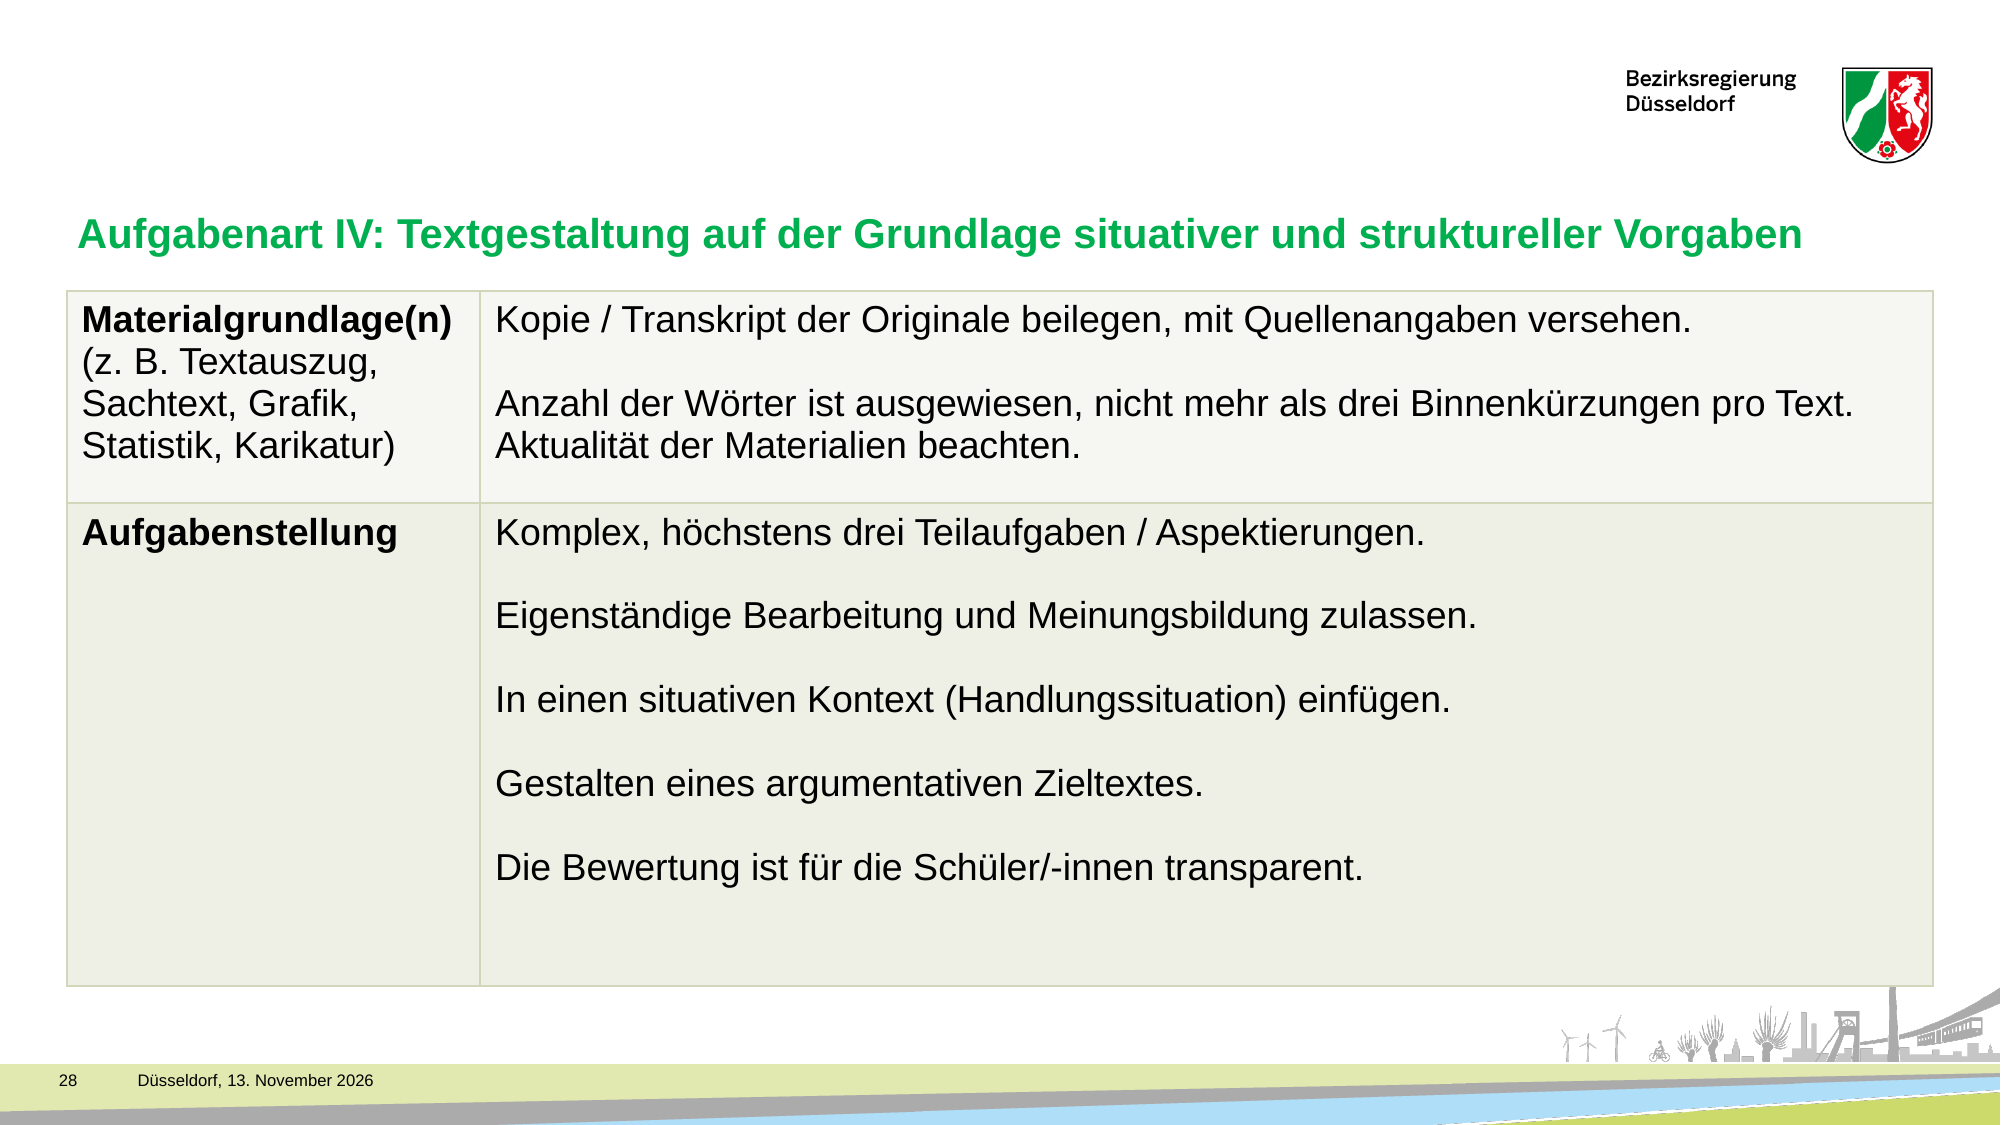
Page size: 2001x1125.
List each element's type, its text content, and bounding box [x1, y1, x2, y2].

slide_number 28 [58, 1070, 123, 1125]
picture [1625, 66, 1933, 164]
table_header Kopie / Transkript der Originale beilegen, mit Quellenangaben versehen. Anzahl der Wörter ist ausgewiesen, nicht mehr als drei Binnenkürzungen pro Text. Aktualität der Materialien beachten. [481, 292, 1932, 502]
title Aufgabenart IV: Textgestaltung auf der Grundlage situativer und struktureller Vorgaben [66, 184, 1933, 279]
table_cell Komplex, höchstens drei Teilaufgaben / Aspektierungen. Eigenständige Bearbeitung und Meinungsbildung zulassen. In einen situativen Kontext (Handlungssituation) einfügen. Gestalten eines argumentativen Zieltextes. Die Bewertung ist für die Schüler/-innen transparent. [481, 504, 1932, 985]
table_cell Aufgabenstellung [68, 504, 479, 985]
table_header Materialgrundlage(n) (z. B. Textauszug, Sachtext, Grafik, Statistik, Karikatur) [68, 292, 479, 502]
picture [0, 916, 2000, 1125]
footer Düsseldorf, 15. November 2023 [137, 1070, 595, 1125]
